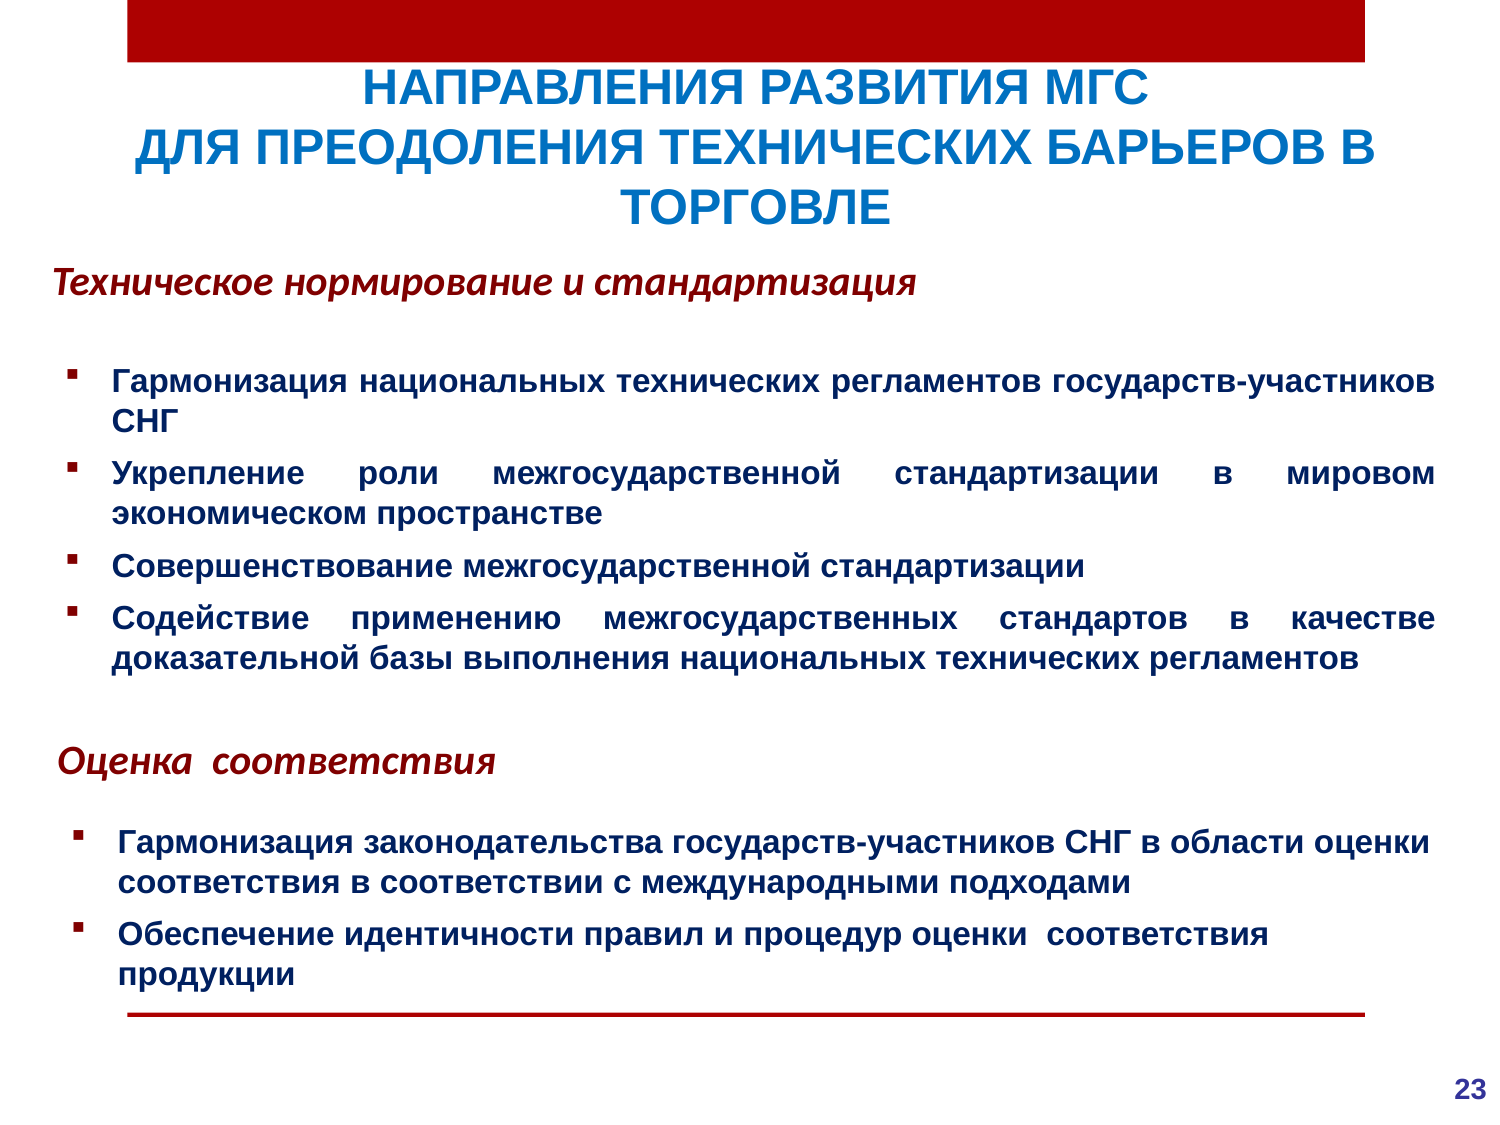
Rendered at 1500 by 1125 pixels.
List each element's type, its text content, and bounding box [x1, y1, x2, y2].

text_box Гармонизация законодательства государств-участников СНГ в области оценки соответствия в соответствии с международными подходами Обеспечение идентичности правил и процедур оценки соответствия продукции [56, 812, 1459, 1000]
text_box Гармонизация национальных технических регламентов государств-участников СНГ Укрепление роли межгосударственной стандартизации в мировом экономическом пространстве Совершенствование межгосударственной стандартизации Содействие применению межгосударственных стандартов в качестве доказательной базы выполнения национальных технических регламентов [49, 351, 1452, 684]
text_box Оценка соответствия [42, 725, 1249, 791]
text_box Техническое нормирование и стандартизация [37, 246, 1243, 312]
text_box 23 [1385, 1062, 1500, 1113]
text_box НАПРАВЛЕНИЯ РАЗВИТИЯ МГС ДЛЯ ПРЕОДОЛЕНИЯ ТЕХНИЧЕСКИХ БАРЬЕРОВ В ТОРГОВЛЕ [33, 87, 1479, 202]
